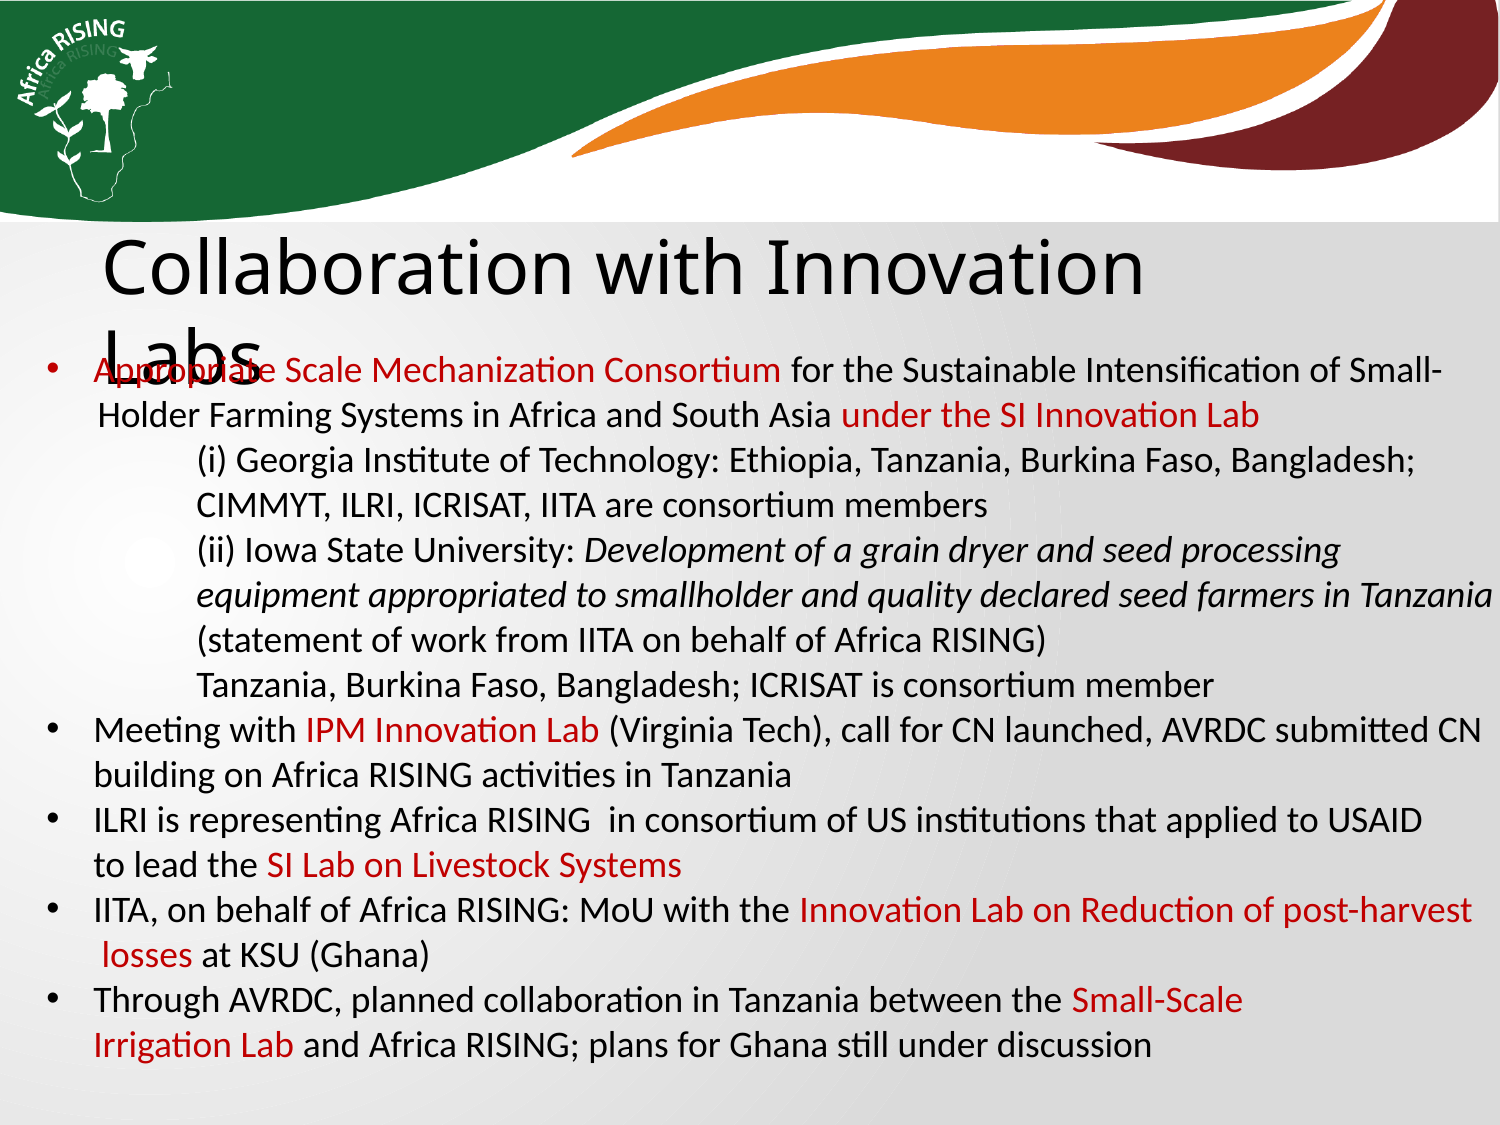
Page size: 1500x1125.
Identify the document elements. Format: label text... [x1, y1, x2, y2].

list Collaboration with Innovation Labs [67, 212, 1343, 313]
text_box Appropriate Scale Mechanization Consortium for the Sustainable Intensification of Small- Holder Farming Systems in Africa and South Asia under the SI Innovation Lab (i) Georgia Institute of Technology: Ethiopia, Tanzania, Burkina Faso, Bangladesh; CIMMYT, ILRI, ICRISAT, IITA are consortium members (ii) Iowa State University: Development of a grain dryer and seed processing equipment appropriated to smallholder and quality declared seed farmers in Tanzania (statement of work from IITA on behalf of Africa RISING) Tanzania, Burkina Faso, Bangladesh; ICRISAT is consortium member Meeting with IPM Innovation Lab (Virginia Tech), call for CN launched, AVRDC submitted CN building on Africa RISING activities in Tanzania ILRI is representing Africa RISING in consortium of US institutions that applied to USAID to lead the SI Lab on Livestock Systems IITA, on behalf of Africa RISING: MoU with the Innovation Lab on Reduction of post-harvest losses at KSU (Ghana) Through AVRDC, planned collaboration in Tanzania between the Small-Scale Irrigation Lab and Africa RISING; plans for Ghana still under discussion [31, 337, 1500, 1125]
picture [0, 0, 1499, 222]
